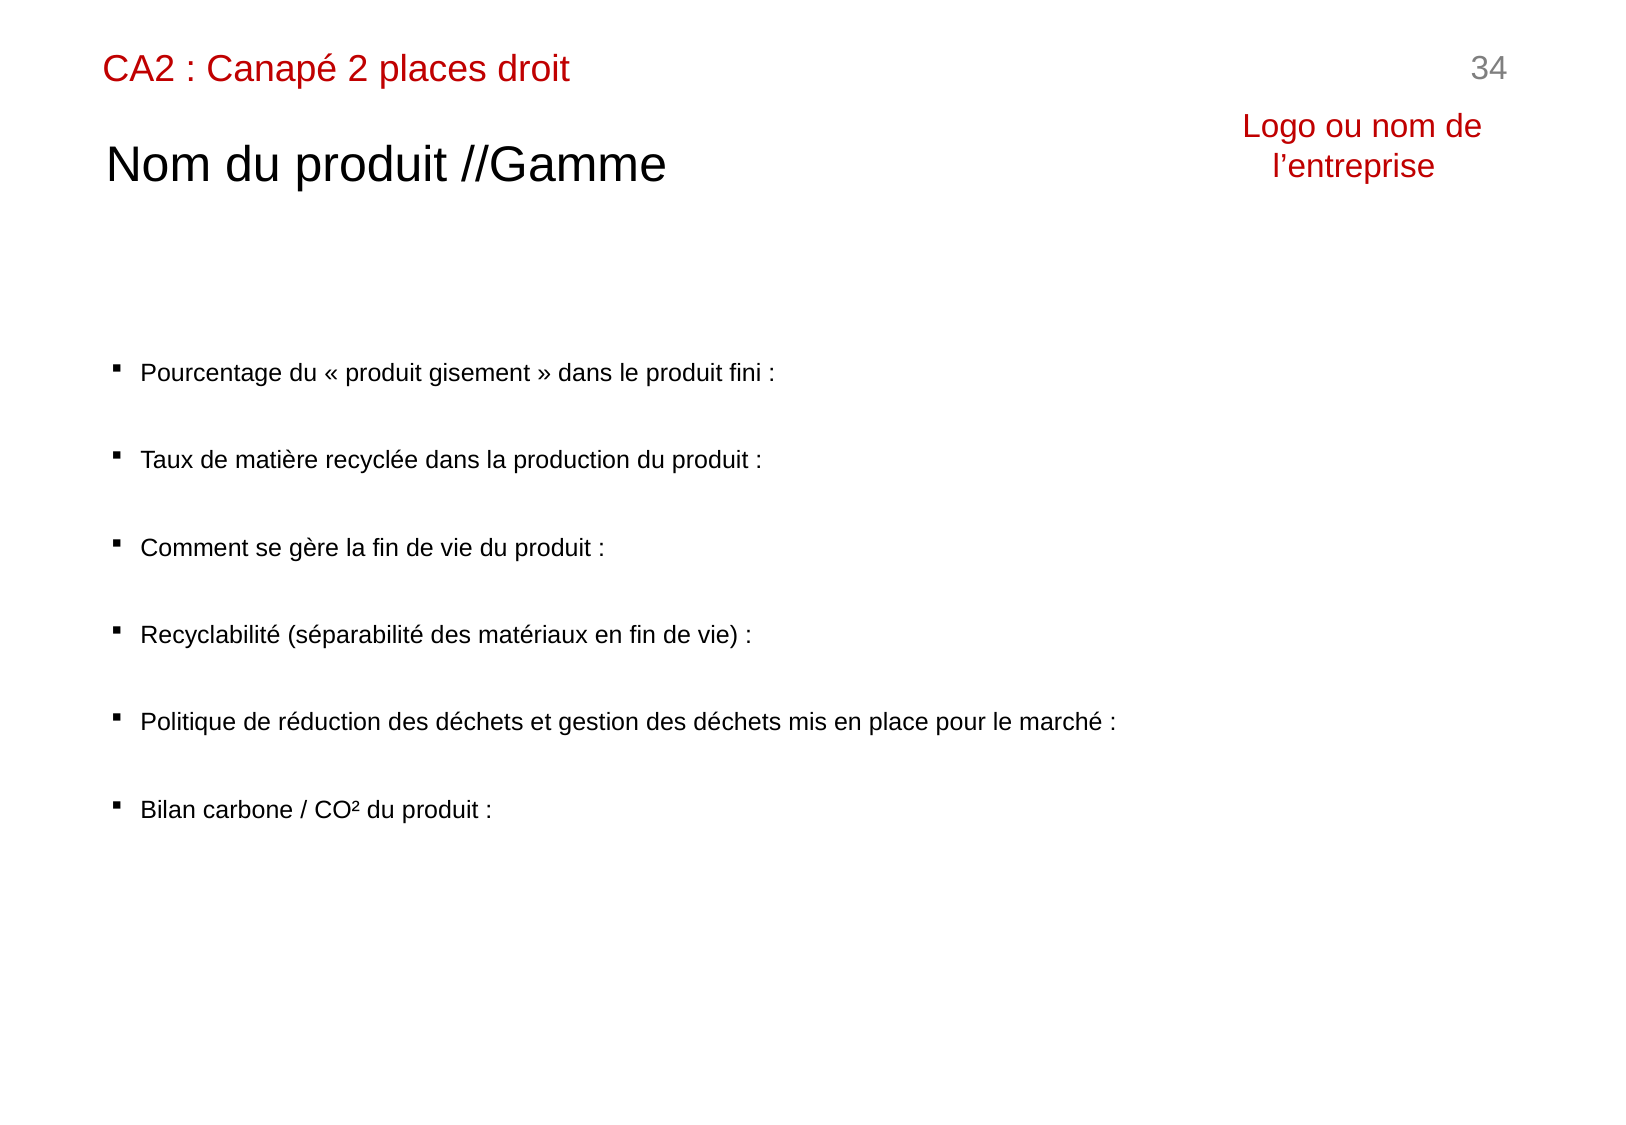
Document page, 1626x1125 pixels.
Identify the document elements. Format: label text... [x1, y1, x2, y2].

slide_number 34 [1426, 19, 1523, 91]
text_box Logo ou nom de l’entreprise [1141, 91, 1567, 197]
list Nom du produit //Gamme [91, 109, 1523, 215]
title CA2 : Canapé 2 places droit [102, 19, 1426, 109]
text_box Pourcentage du « produit gisement » dans le produit fini : Taux de matière recyclée dans la production du produit : Comment se gère la fin de vie du produit : Recyclabilité (séparabilité des matériaux en fin de vie) : Politique de réduction des déchets et gestion des déchets mis en place pour le marché : Bilan carbone / CO² du produit : [81, 304, 1333, 1067]
